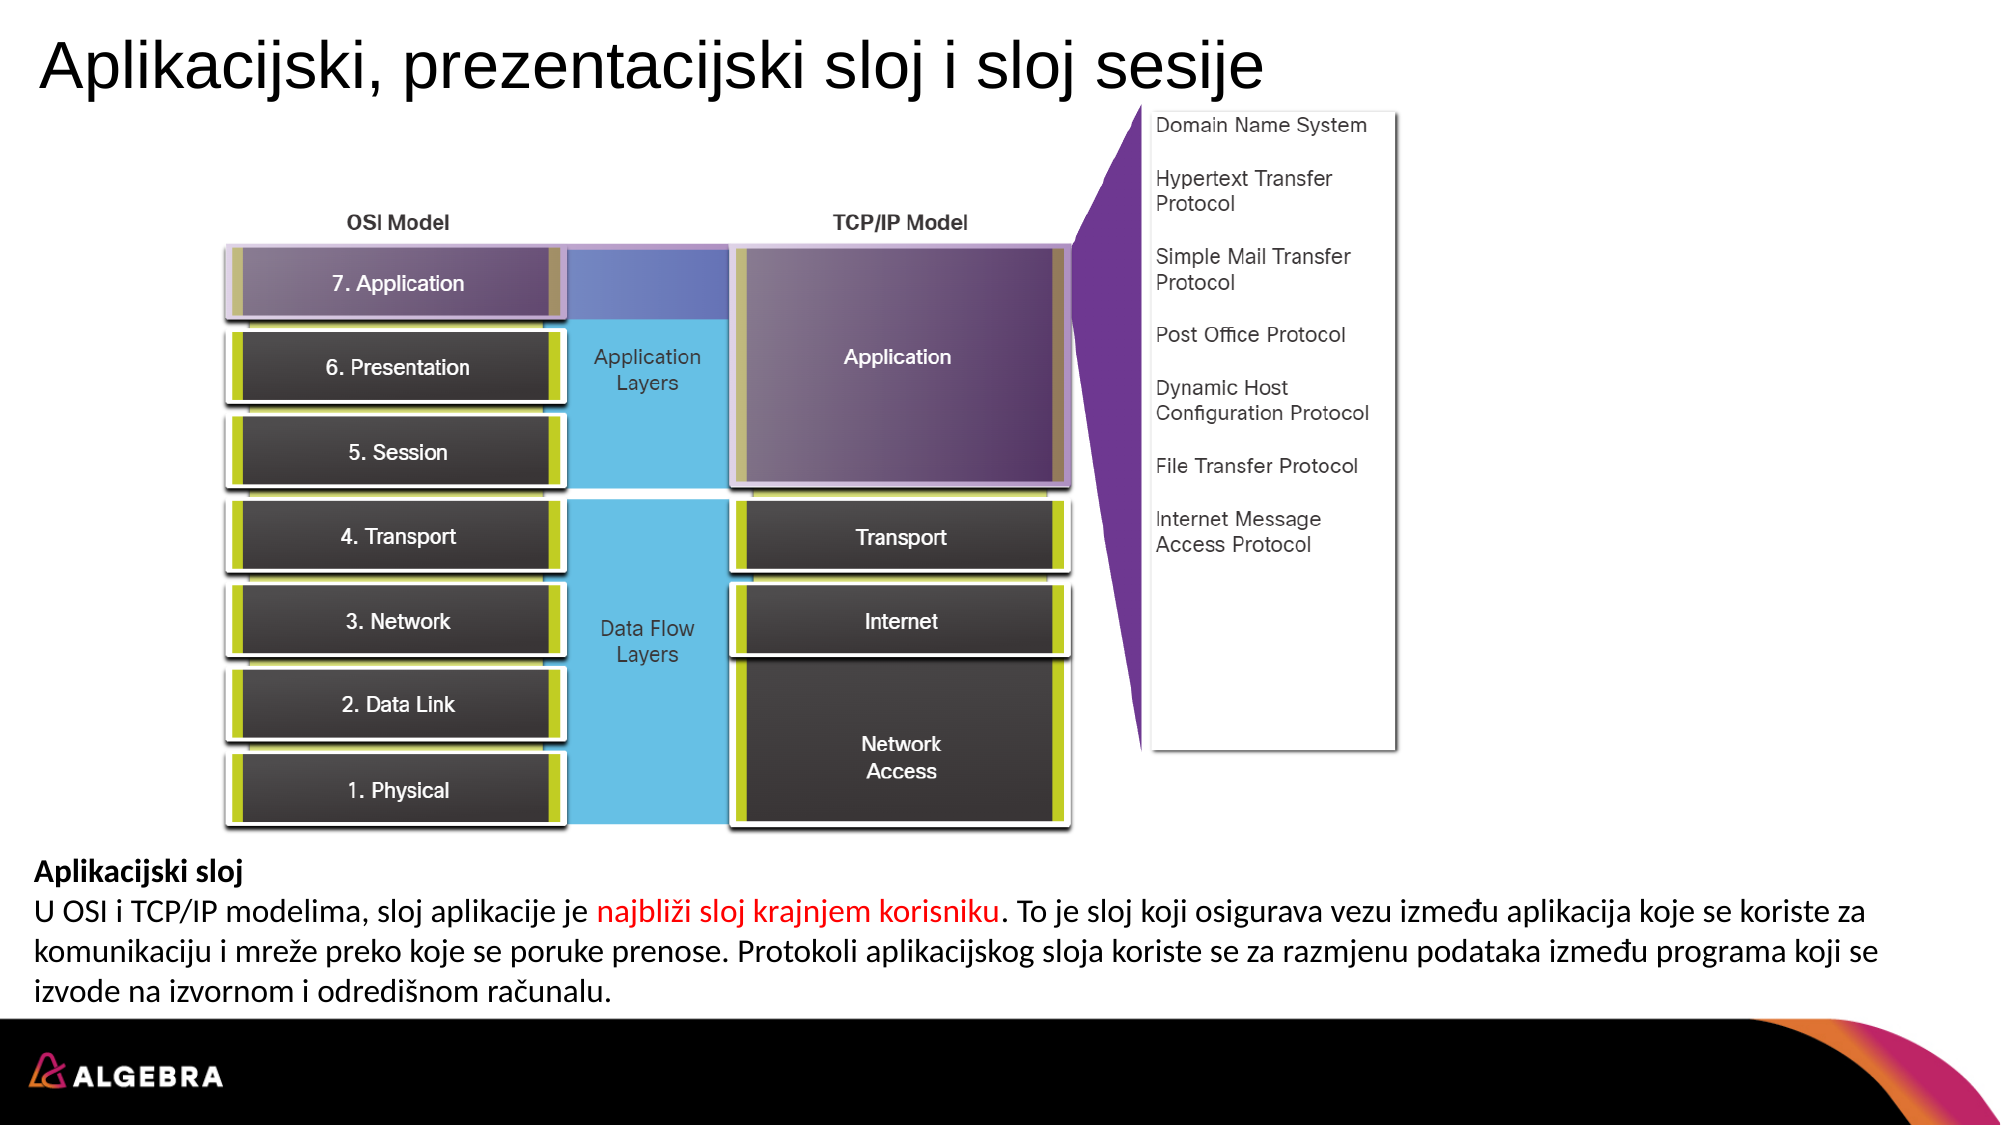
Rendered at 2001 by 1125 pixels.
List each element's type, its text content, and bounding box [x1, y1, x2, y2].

text_box Aplikacijski sloj U OSI i TCP/IP modelima, sloj aplikacije je najbliži sloj krajnjem korisniku. To je sloj koji osigurava vezu između aplikacija koje se koriste za komunikaciju i mreže preko koje se poruke prenose. Protokoli aplikacijskog sloja koriste se za razmjenu podataka između programa koji se izvode na izvornom i odredišnom računalu. [19, 841, 1981, 1017]
picture [0, 0, 2001, 1125]
title Aplikacijski, prezentacijski sloj i sloj sesije [39, 23, 1990, 200]
